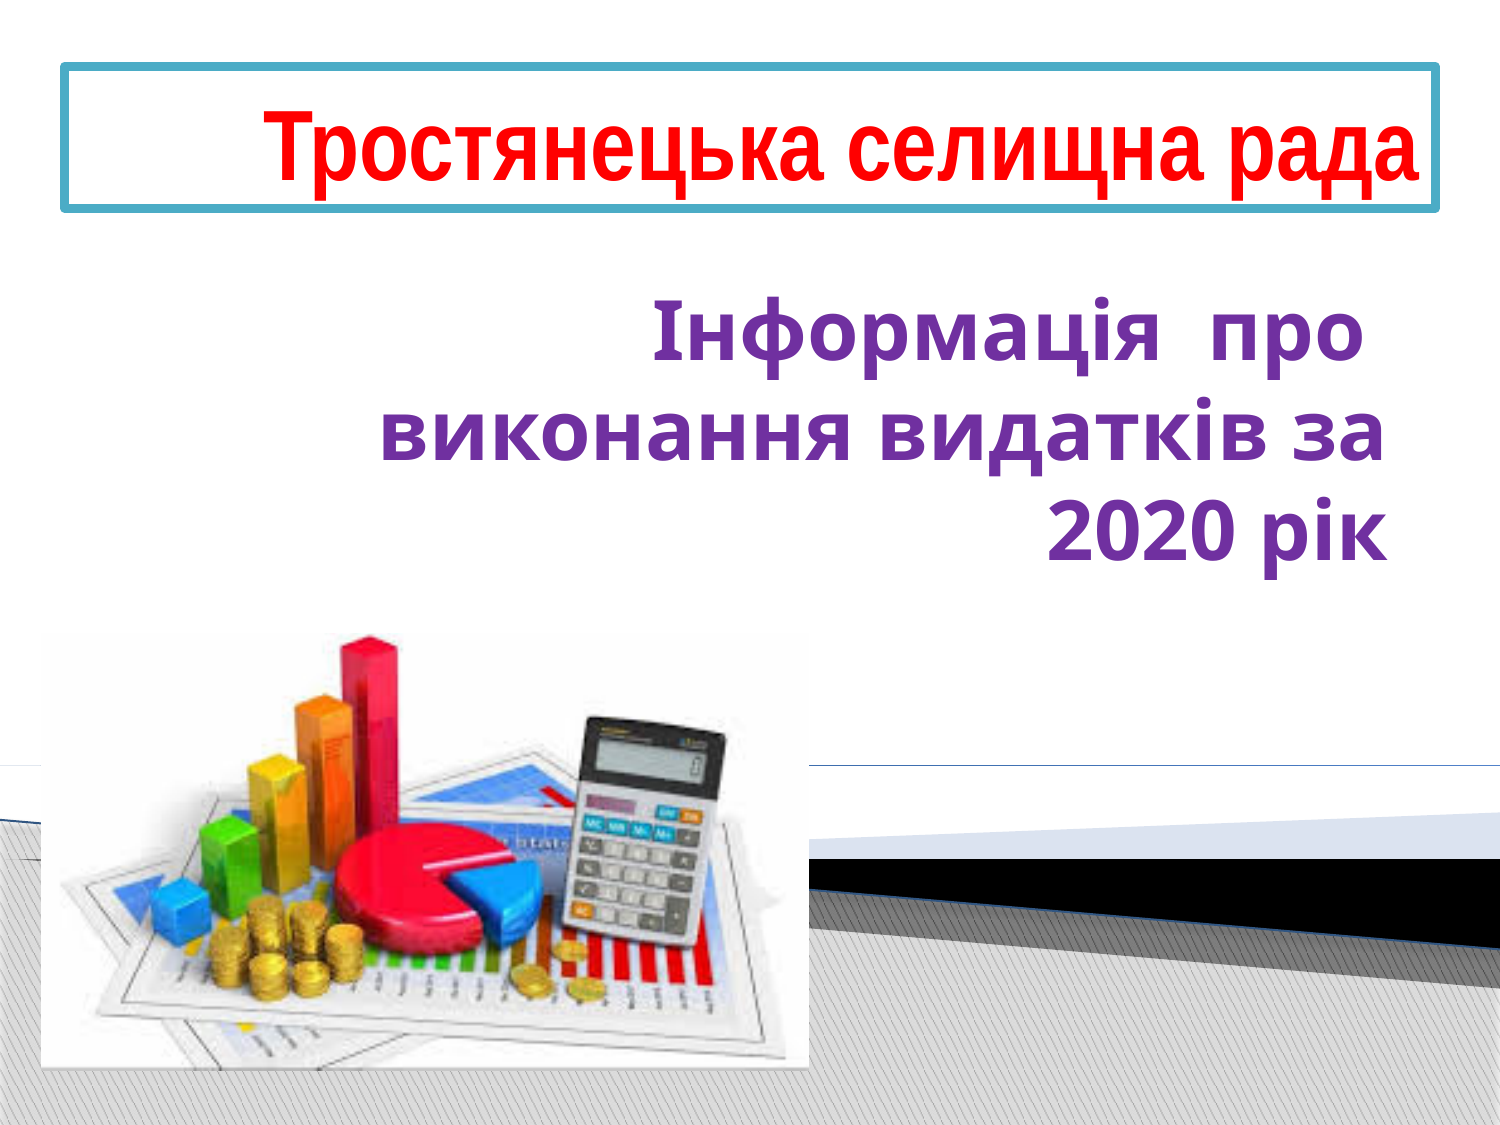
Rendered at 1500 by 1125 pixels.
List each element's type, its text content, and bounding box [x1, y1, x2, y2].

picture [5, 633, 1500, 1071]
title Тростянецька селищна рада [60, 62, 1440, 213]
subtitle Інформація про виконання видатків за 2020 рік [225, 269, 1407, 575]
